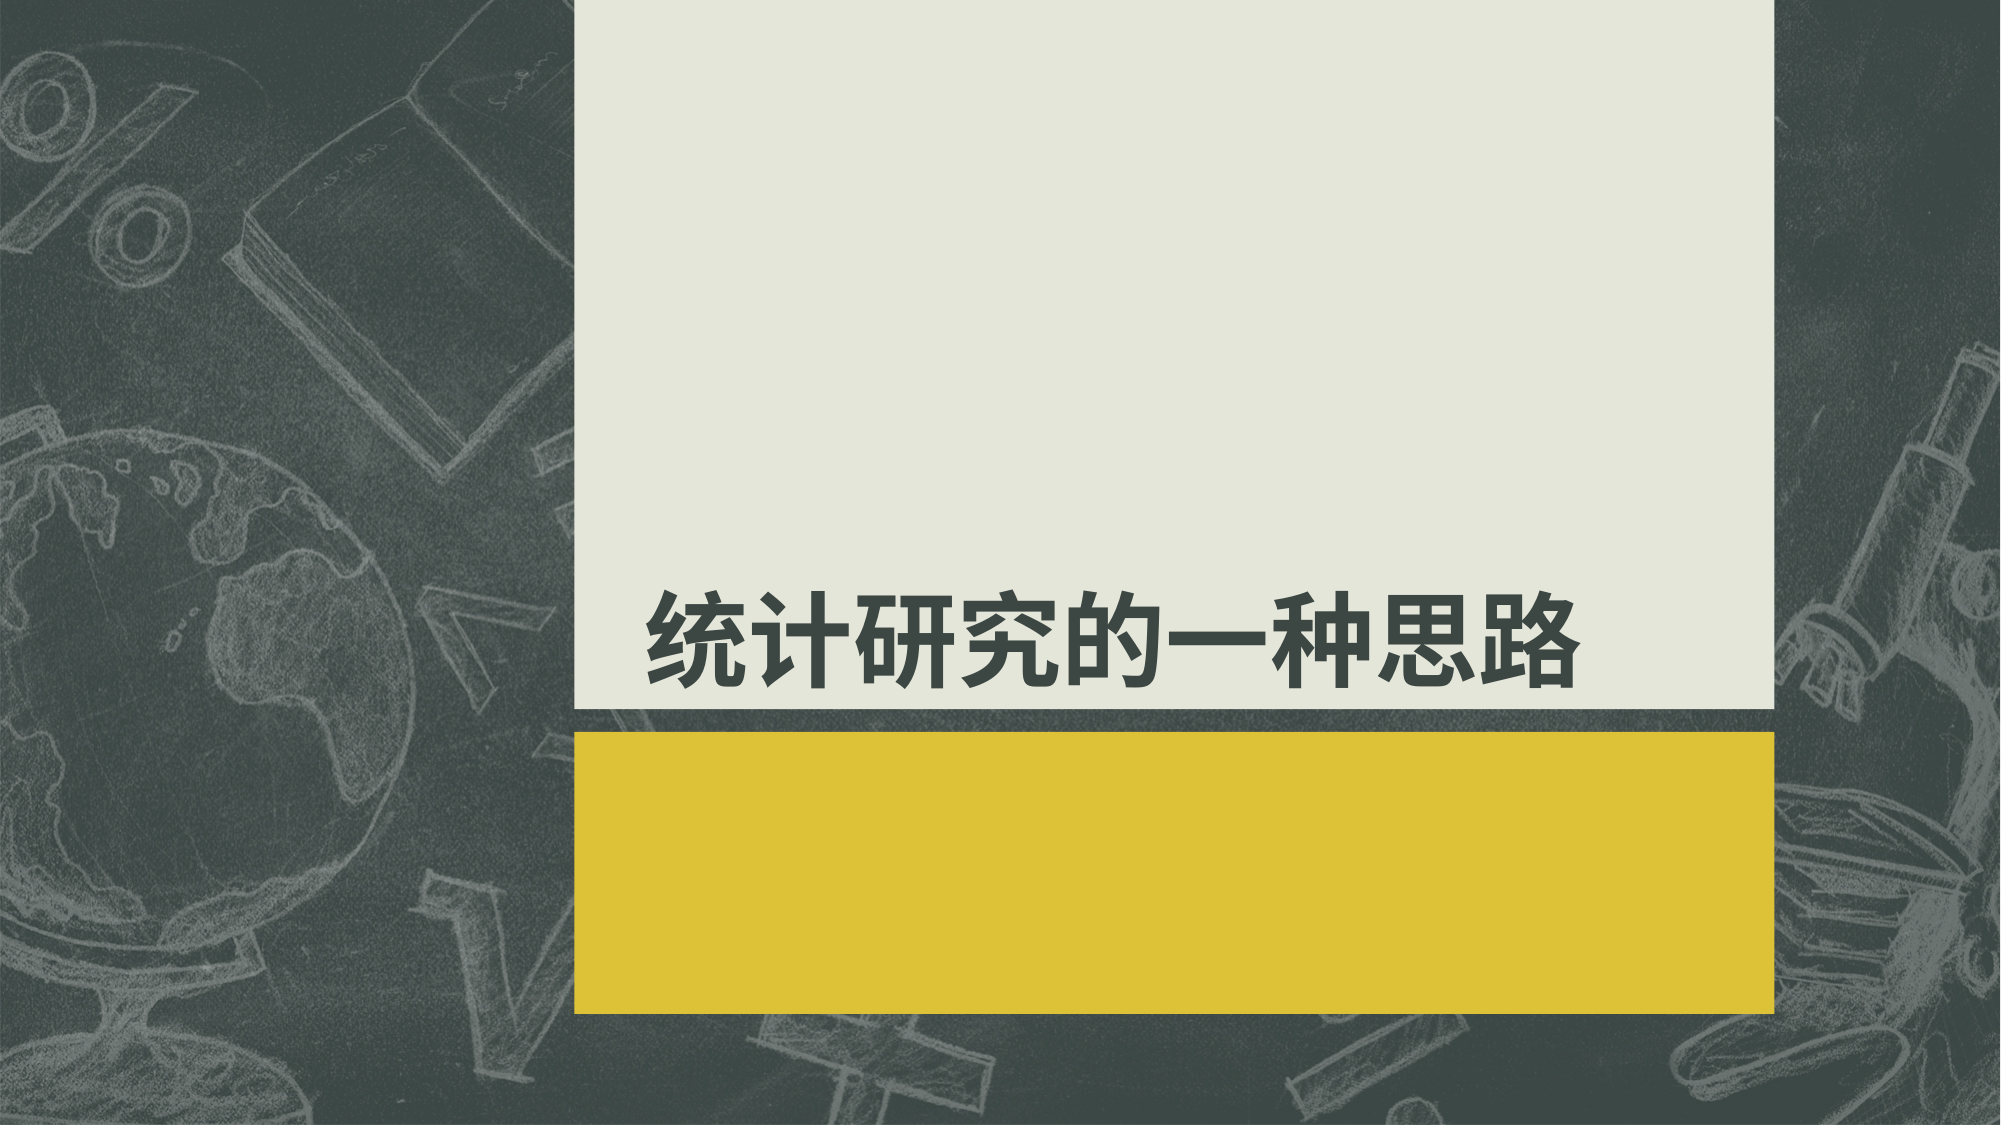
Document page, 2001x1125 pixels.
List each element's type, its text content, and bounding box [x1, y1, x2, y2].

title 统计研究的一种思路 [629, 107, 1713, 710]
picture [0, 0, 2001, 1125]
